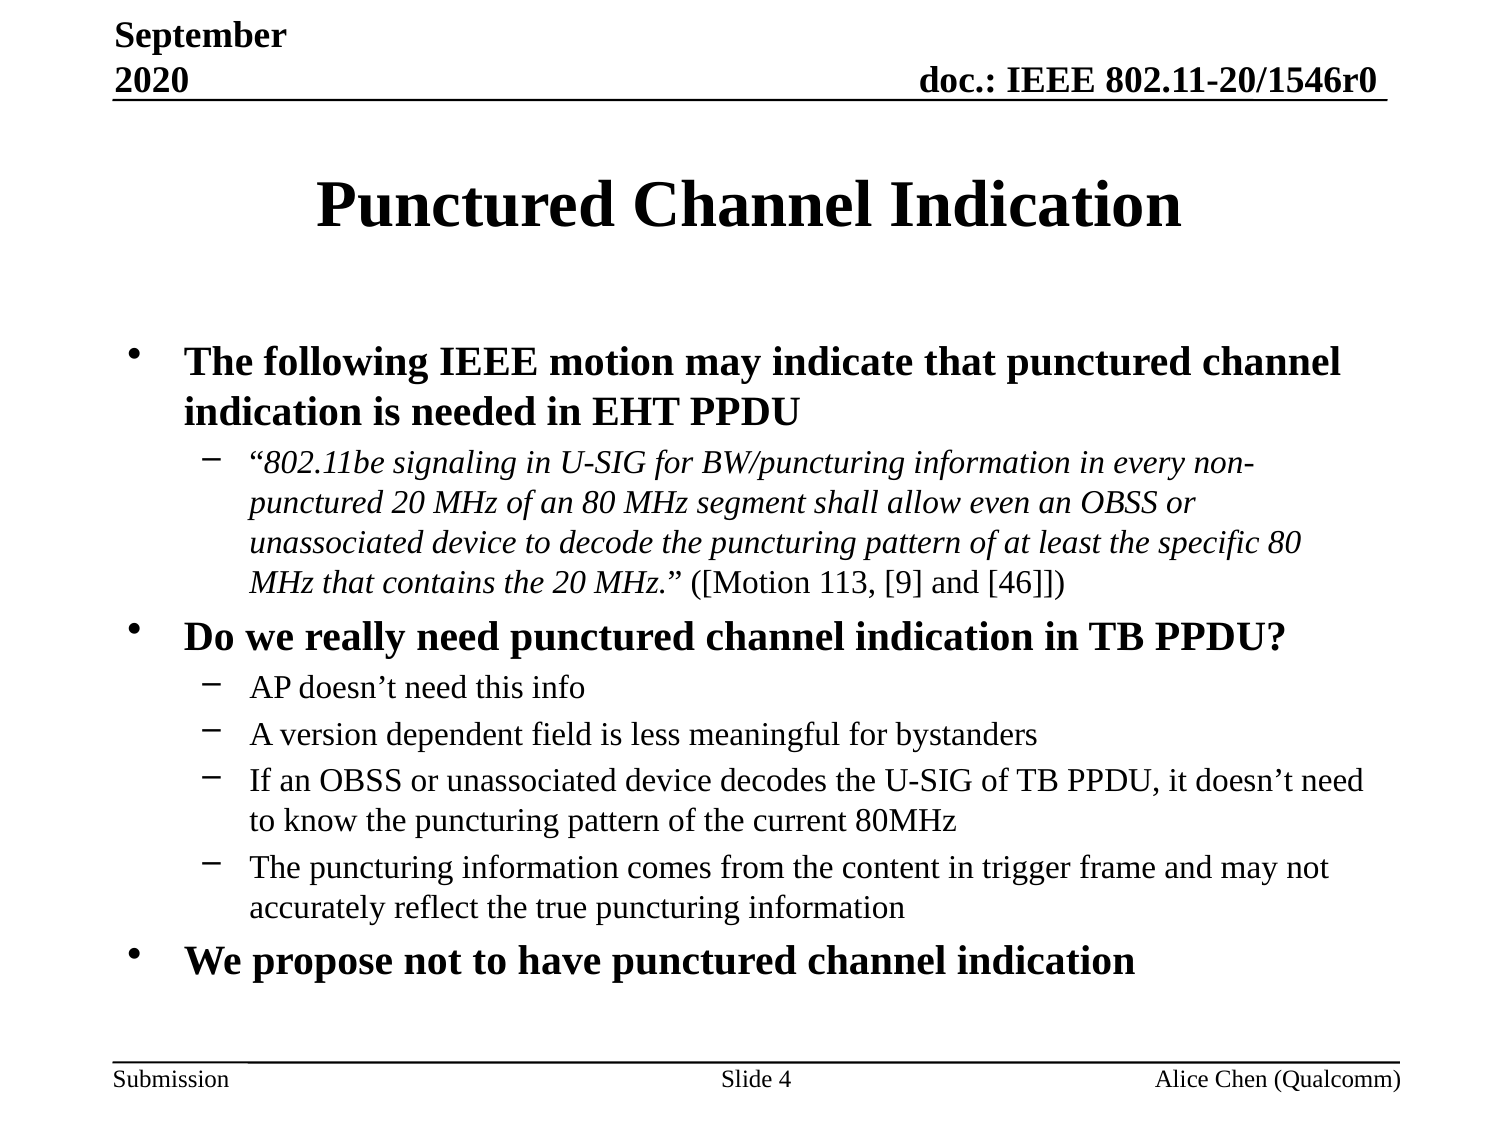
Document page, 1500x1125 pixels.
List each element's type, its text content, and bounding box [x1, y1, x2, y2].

list The following IEEE motion may indicate that punctured channel indication is needed in EHT PPDU “802.11be signaling in U-SIG for BW/puncturing information in every non-punctured 20 MHz of an 80 MHz segment shall allow even an OBSS or unassociated device to decode the puncturing pattern of at least the specific 80 MHz that contains the 20 MHz.” ([Motion 113, [9] and [46]]) Do we really need punctured channel indication in TB PPDU? AP doesn’t need this info A version dependent field is less meaningful for bystanders If an OBSS or unassociated device decodes the U-SIG of TB PPDU, it doesn’t need to know the puncturing pattern of the current 80MHz The puncturing information comes from the content in trigger frame and may not accurately reflect the true puncturing information We propose not to have punctured channel indication [112, 326, 1388, 1002]
title Punctured Channel Indication [112, 112, 1388, 288]
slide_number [114, 54, 354, 101]
footer Alice Chen (Qualcomm) [1062, 1061, 1402, 1093]
slide_number Slide 4 [712, 1061, 800, 1093]
